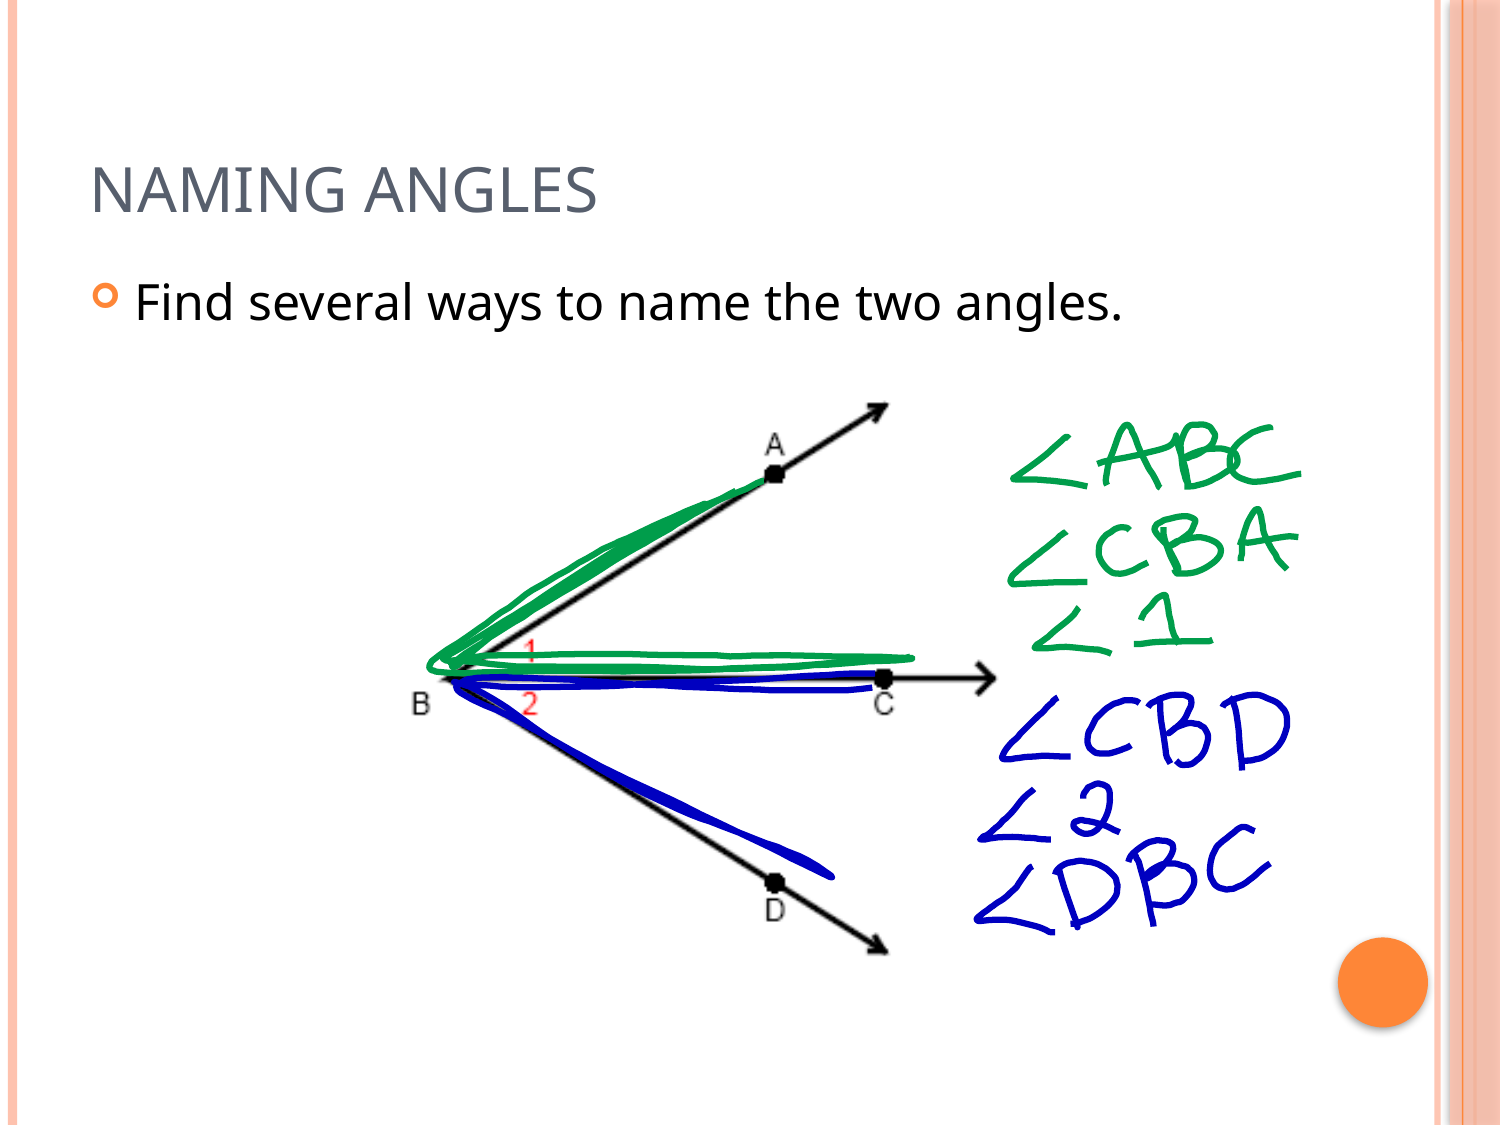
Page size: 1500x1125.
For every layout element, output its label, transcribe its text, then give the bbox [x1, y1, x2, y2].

text_box [1094, 782, 1121, 834]
text_box [1094, 699, 1140, 755]
text_box [1147, 906, 1155, 927]
text_box [1237, 535, 1299, 544]
text_box [1139, 593, 1178, 640]
text_box [1127, 839, 1196, 907]
text_box [1108, 423, 1142, 459]
list Find several ways to name the two angles. [75, 262, 1300, 1062]
text_box [1094, 861, 1119, 918]
text_box [1094, 628, 1112, 655]
text_box [1153, 515, 1222, 575]
text_box [1133, 638, 1213, 646]
title Naming angles [75, 45, 1300, 233]
text_box [1147, 693, 1210, 766]
text_box [1241, 508, 1268, 541]
picture [361, 399, 1088, 970]
text_box [1096, 423, 1231, 488]
text_box [1208, 825, 1271, 891]
text_box [1228, 426, 1302, 483]
text_box [1239, 541, 1288, 571]
text_box [1162, 736, 1172, 765]
text_box [1221, 693, 1289, 762]
text_box [1097, 526, 1149, 575]
text_box [1104, 467, 1162, 489]
